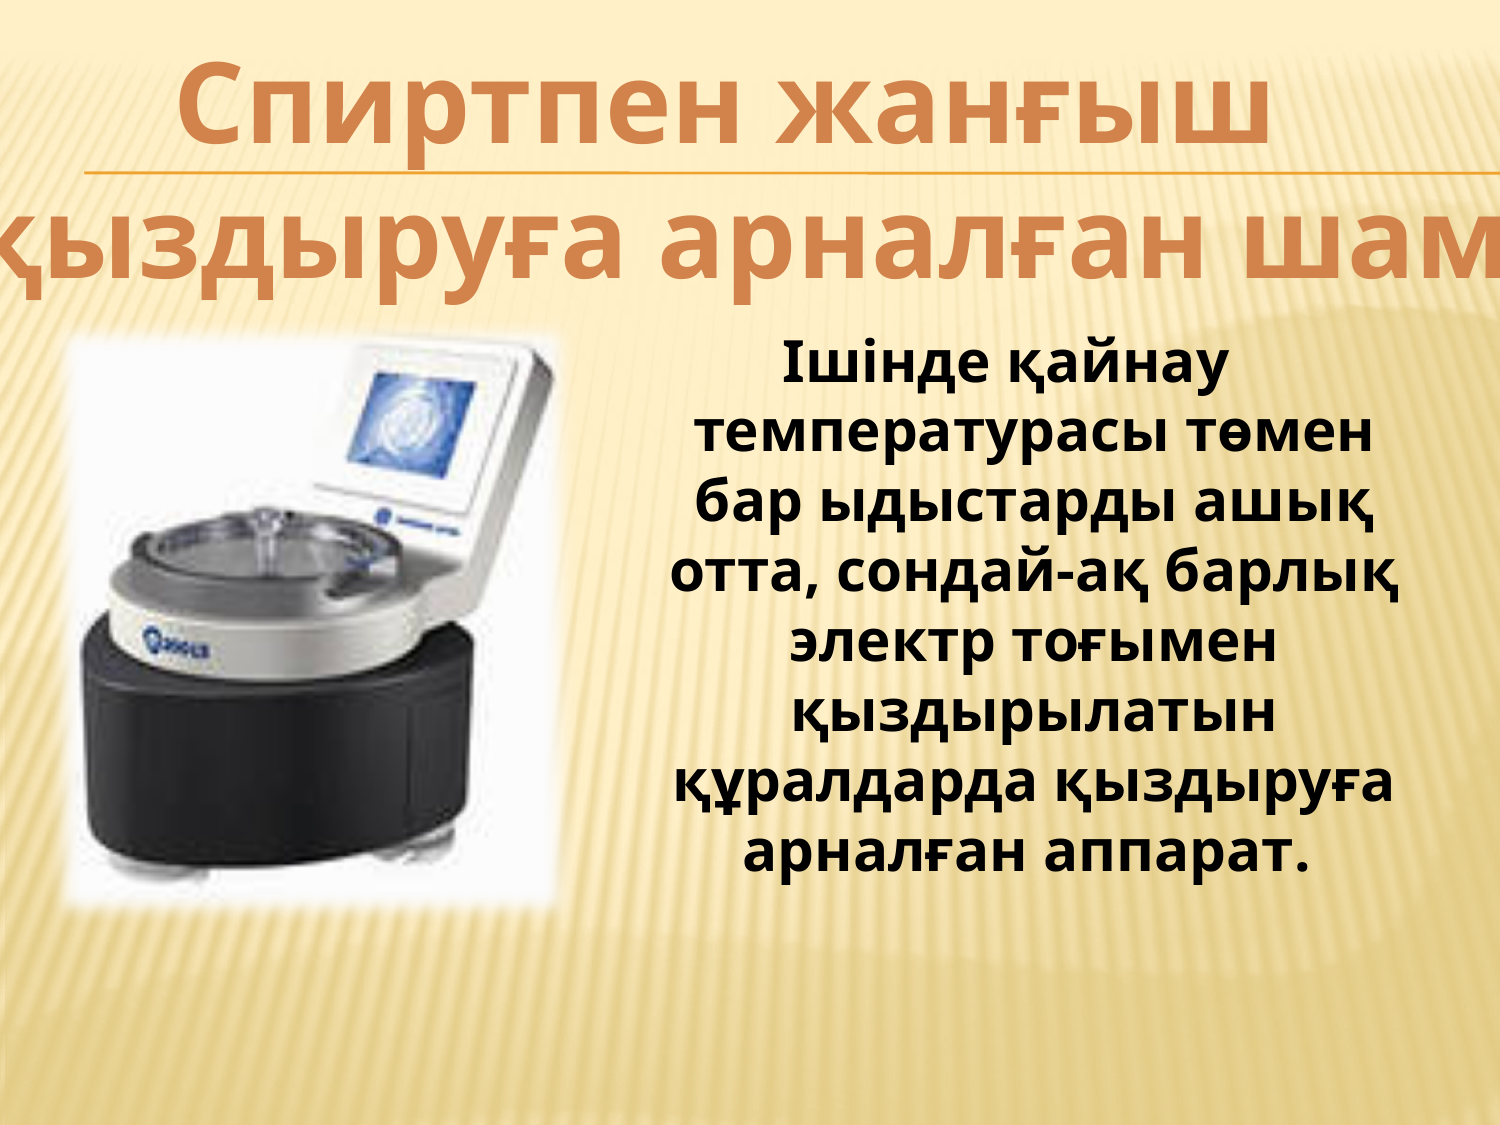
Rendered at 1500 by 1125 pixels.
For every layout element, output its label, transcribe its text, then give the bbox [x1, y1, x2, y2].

picture [46, 316, 578, 927]
text_box Спиртпен жанғыш қыздыруға арналған шам [0, 23, 1500, 309]
list Ішінде қайнау температурасы төмен бар ыдыстарды ашық отта, сондай-ақ барлық электр тоғымен қыздырылатын құралдарда қыздыруға арналған аппарат. [585, 316, 1427, 1125]
